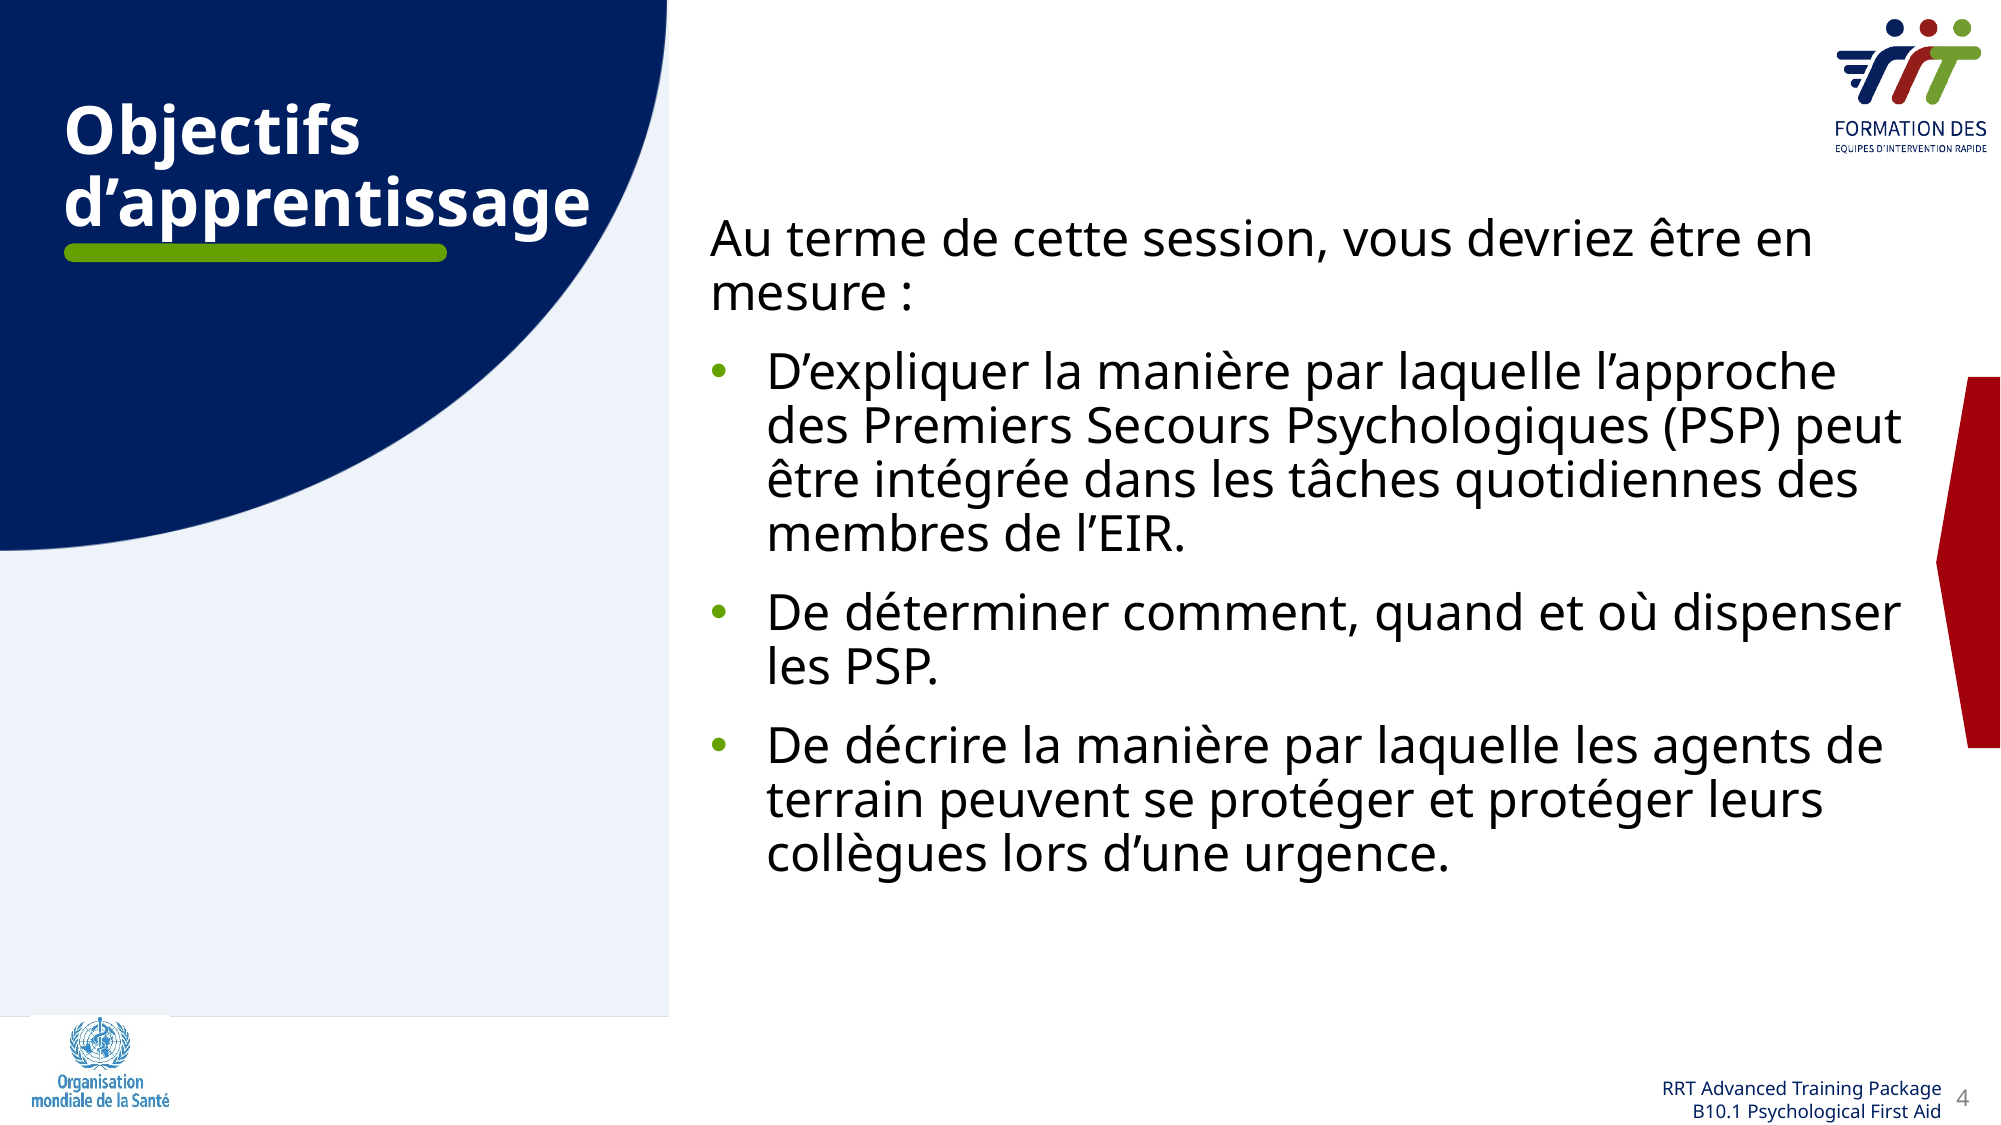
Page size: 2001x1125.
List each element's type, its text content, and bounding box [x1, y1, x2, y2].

list Au terme de cette session, vous devriez être en mesure : D’expliquer la manière par laquelle l’approche des Premiers Secours Psychologiques (PSP) peut être intégrée dans les tâches quotidiennes des membres de l’EIR. De déterminer comment, quand et où dispenser les PSP. De décrire la manière par laquelle les agents de terrain peuvent se protéger et protéger leurs collègues lors d’une urgence. [702, 205, 1939, 920]
picture [1835, 18, 1987, 154]
title Objectifs d’apprentissage [63, 102, 600, 242]
picture [0, 0, 669, 1108]
